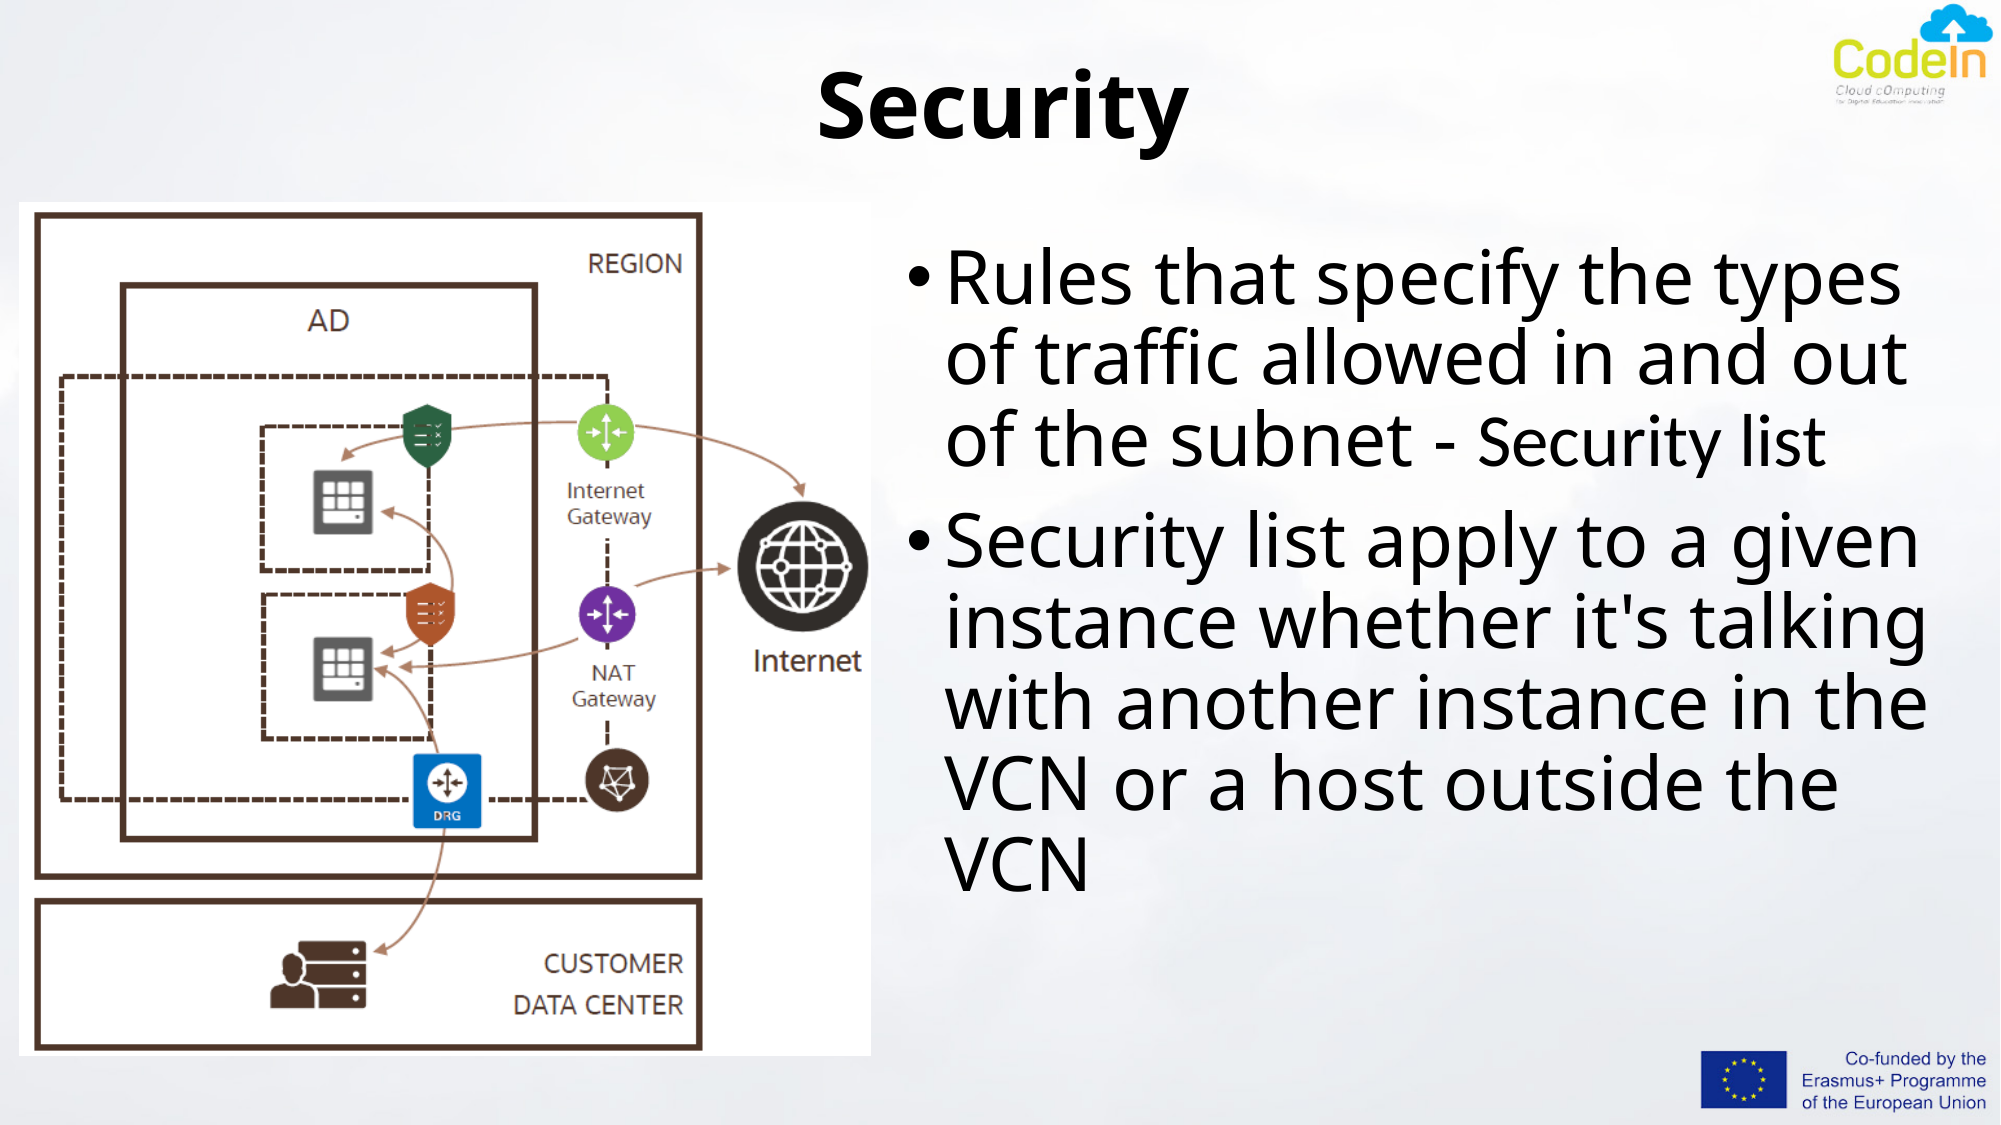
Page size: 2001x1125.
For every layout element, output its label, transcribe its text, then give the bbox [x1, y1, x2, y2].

list Rules that specify the types of traffic allowed in and out of the subnet - Security list Security list apply to a given instance whether it's talking with another instance in the VCN or a host outside the VCN [891, 231, 1959, 1027]
title Security [140, 0, 1866, 218]
picture [0, 0, 2001, 1125]
